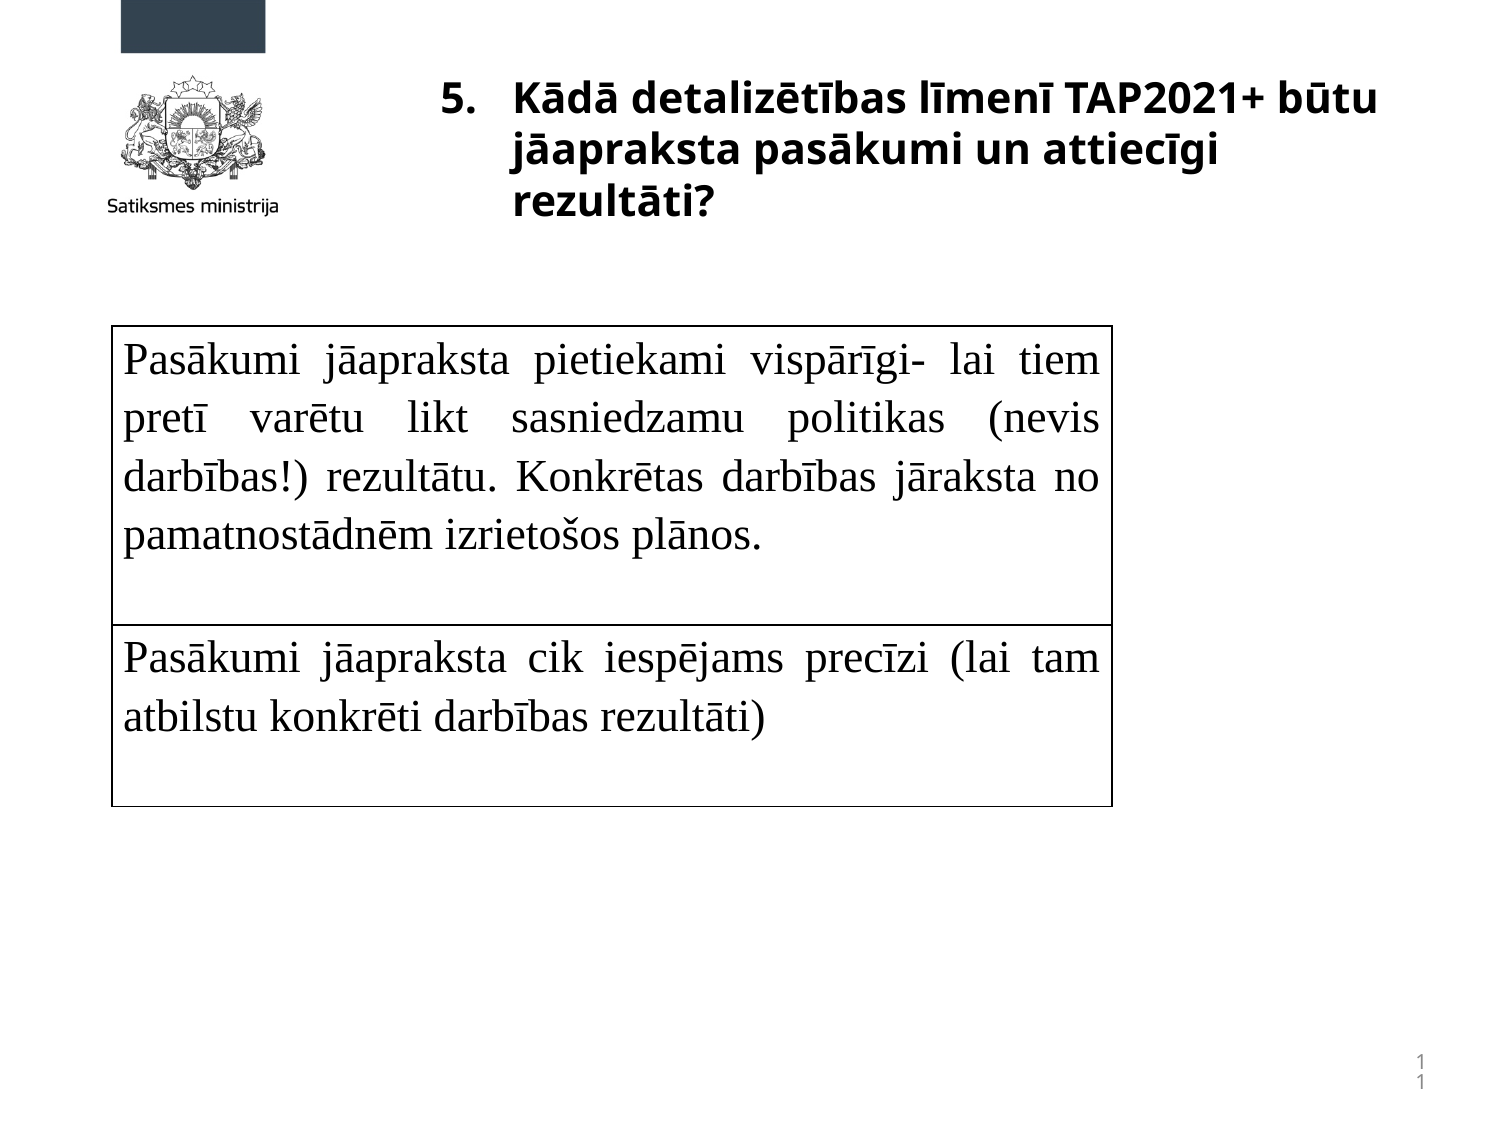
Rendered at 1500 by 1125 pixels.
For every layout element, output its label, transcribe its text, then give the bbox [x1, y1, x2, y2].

slide_number 11 [1400, 1037, 1450, 1088]
picture [48, 0, 338, 321]
table_header Pasākumi jāapraksta pietiekami vispārīgi- lai tiem pretī varētu likt sasniedzamu politikas (nevis darbības!) rezultātu. Konkrētas darbības jāraksta no pamatnostādnēm izrietošos plānos. [113, 327, 1111, 624]
title Kādā detalizētības līmenī TAP2021+ būtu jāapraksta pasākumi un attiecīgi rezultāti? [425, 62, 1425, 233]
table_cell Pasākumi jāapraksta cik iespējams precīzi (lai tam atbilstu konkrēti darbības rezultāti) [113, 626, 1111, 806]
